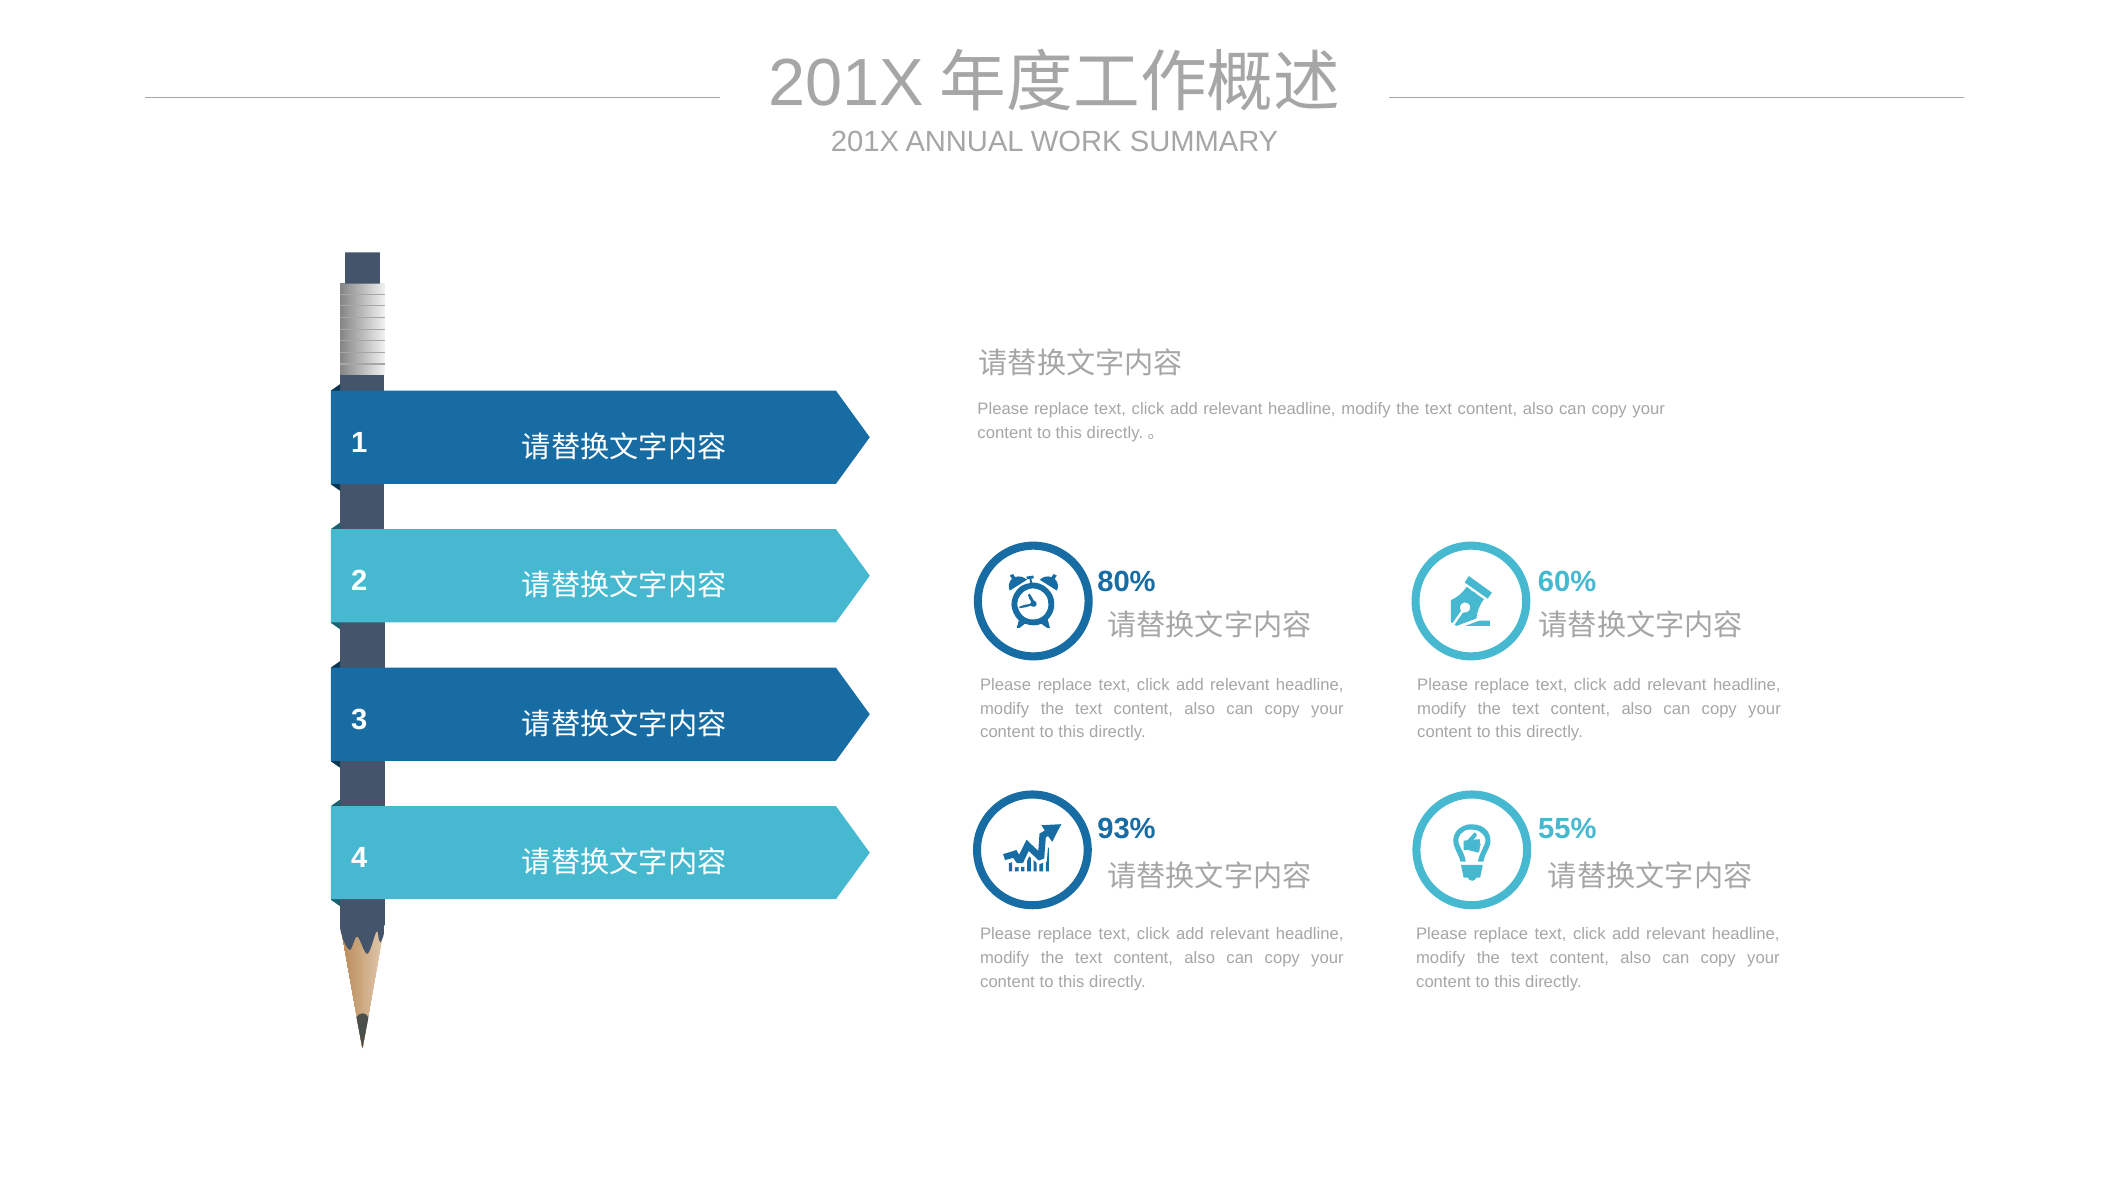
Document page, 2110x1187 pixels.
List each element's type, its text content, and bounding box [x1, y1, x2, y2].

text_box [1460, 864, 1483, 881]
text_box 80% [1082, 547, 1171, 605]
text_box Please replace text, click add relevant headline, modify the text content, also can copy your content to this directly. [965, 912, 1359, 999]
text_box Please replace text, click add relevant headline, modify the text content, also can copy your content to this directly. [965, 662, 1359, 749]
text_box 请替换文字内容 [1092, 592, 1328, 649]
text_box Please replace text, click add relevant headline, modify the text content, also can copy your content to this directly. [1401, 912, 1795, 999]
text_box Please replace text, click add relevant headline, modify the text content, also can copy your content to this directly. [1402, 662, 1796, 749]
text_box 201X年度工作概述 [730, 38, 1379, 96]
text_box 60% [1523, 547, 1612, 605]
text_box [972, 540, 1092, 662]
text_box 201X ANNUAL WORK SUMMARY [824, 122, 1285, 158]
text_box [1003, 824, 1062, 864]
text_box 请替换文字内容 [1523, 592, 1759, 649]
text_box 请替换文字内容 [1533, 842, 1768, 900]
text_box [1410, 540, 1523, 662]
text_box 请替换文字内容 [1092, 842, 1328, 900]
text_box 55% [1523, 795, 1612, 853]
text_box 93% [1082, 795, 1171, 853]
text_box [330, 252, 870, 1049]
text_box Please replace text, click add relevant headline, modify the text content, also can copy your content to this directly.。 [962, 386, 1681, 449]
text_box [1450, 576, 1492, 626]
text_box [1411, 789, 1533, 911]
text_box [1008, 862, 1013, 872]
text_box [1045, 847, 1049, 872]
text_box [1039, 862, 1044, 872]
text_box 请替换文字内容 [963, 330, 1199, 386]
text_box [1027, 856, 1031, 872]
text_box [1039, 573, 1058, 591]
text_box [1008, 573, 1055, 628]
text_box 201X年度工作概述 [730, 98, 1379, 119]
text_box [971, 789, 1092, 911]
text_box [1033, 860, 1037, 872]
text_box [1453, 824, 1491, 862]
